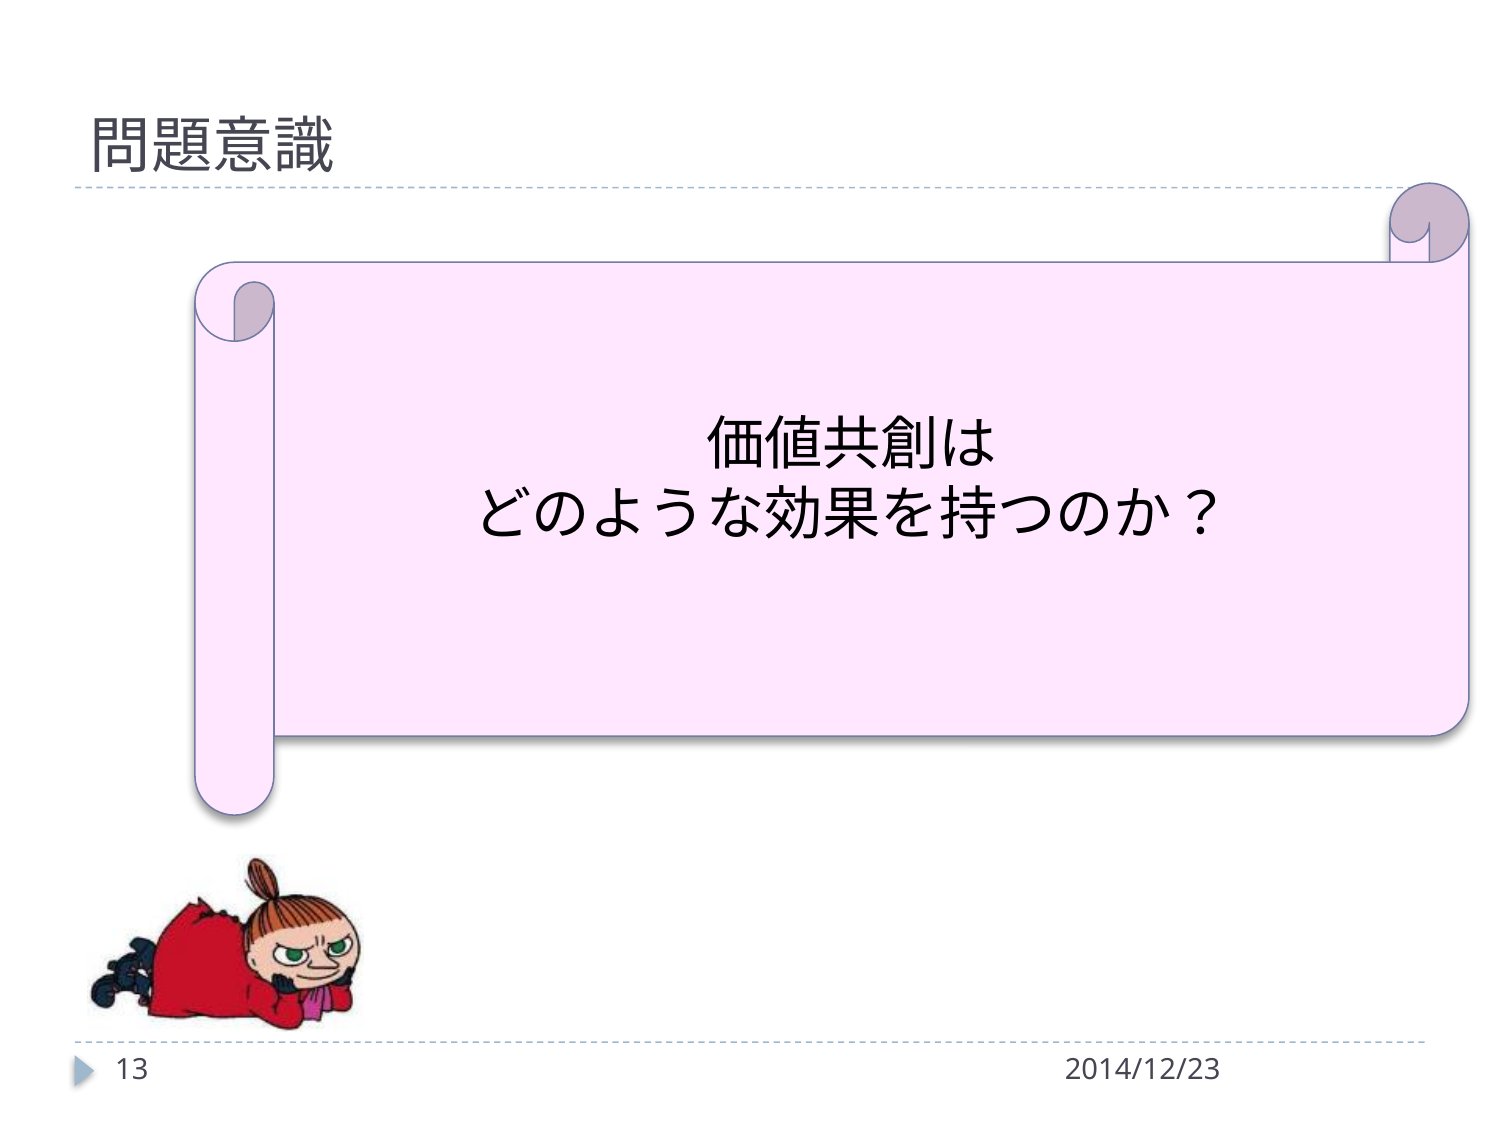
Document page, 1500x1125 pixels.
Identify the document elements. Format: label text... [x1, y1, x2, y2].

text_box 価値共創は どのような効果を持つのか？ [194, 182, 1470, 816]
slide_number 13 [100, 1042, 426, 1103]
picture [87, 854, 364, 1033]
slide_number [1050, 1042, 1426, 1103]
title 問題意識 [75, 24, 1425, 188]
